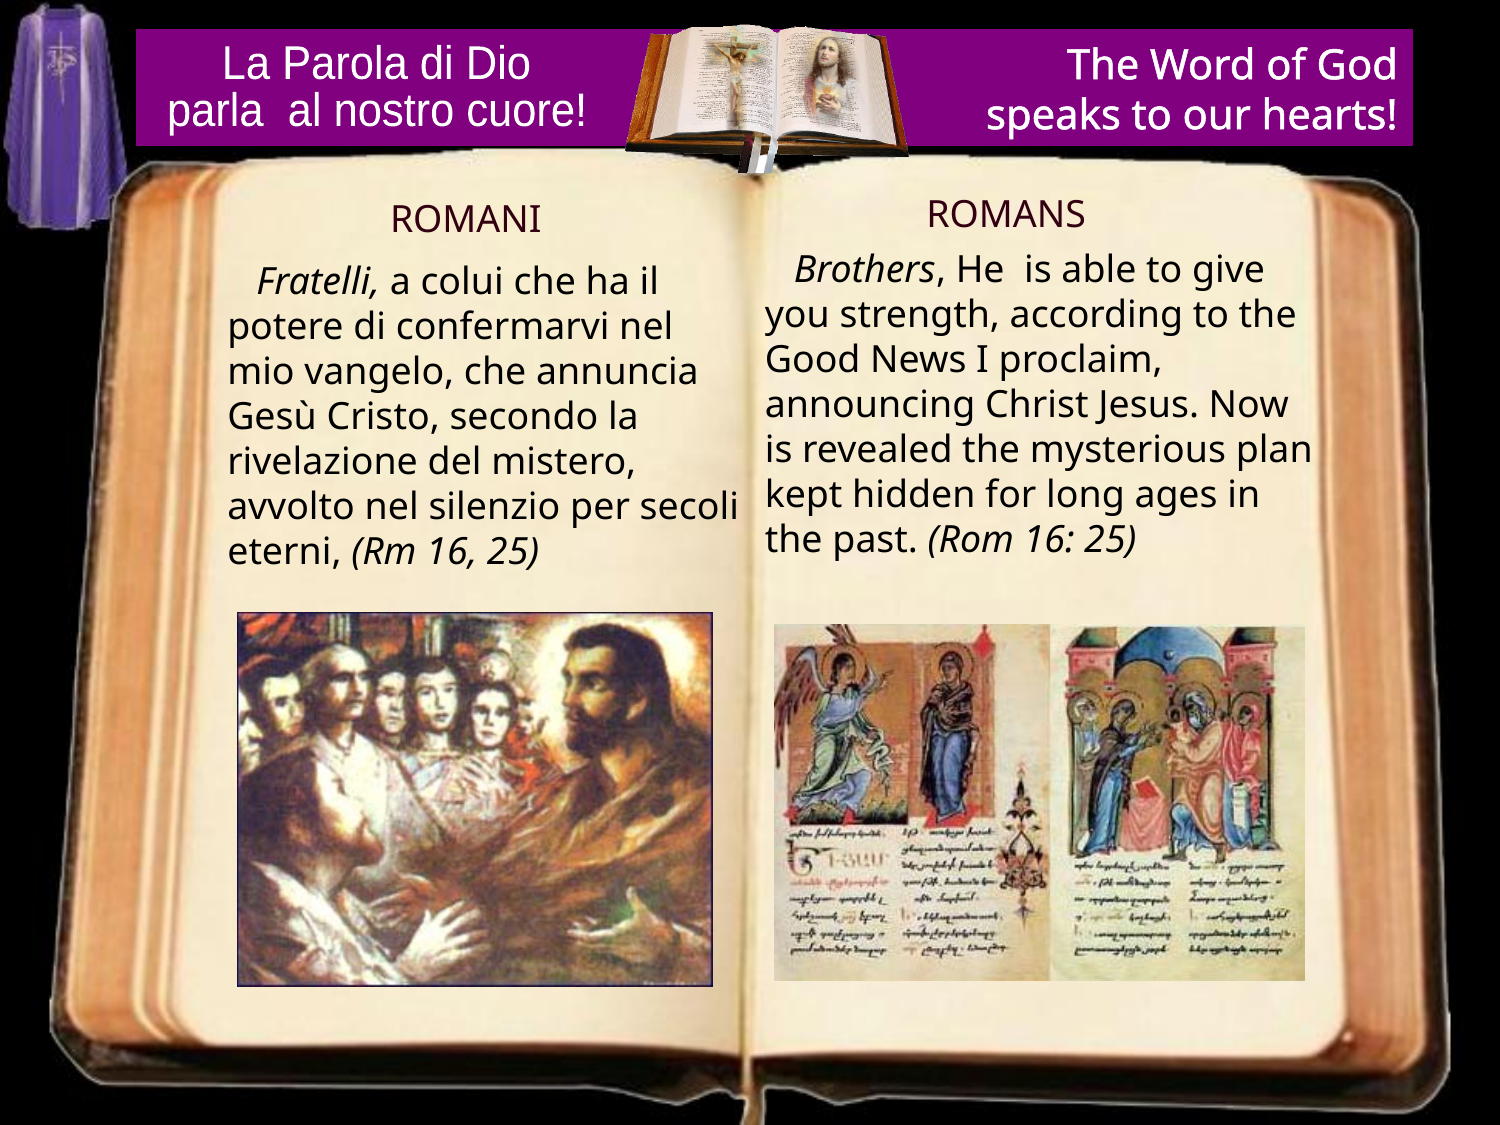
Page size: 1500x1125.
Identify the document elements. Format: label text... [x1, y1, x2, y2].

text_box Fratelli, a colui che ha il potere di confermarvi nel mio vangelo, che annuncia Gesù Cristo, secondo la rivelazione del mistero, avvolto nel silenzio per secoli eterni, (Rm 16, 25) [212, 249, 763, 625]
text_box Brothers, He is able to give you strength, according to the Good News I proclaim, announcing Christ Jesus. Now is revealed the mysterious plan kept hidden for long ages in the past. (Rom 16: 25) [749, 237, 1338, 568]
text_box The Word of God speaks to our hearts! [913, 29, 1413, 145]
text_box The Word of God speaks to our hearts! [137, 29, 612, 145]
text_box ROMANI [199, 187, 713, 248]
title ROMANS [699, 174, 1313, 249]
picture [0, 0, 1500, 1125]
